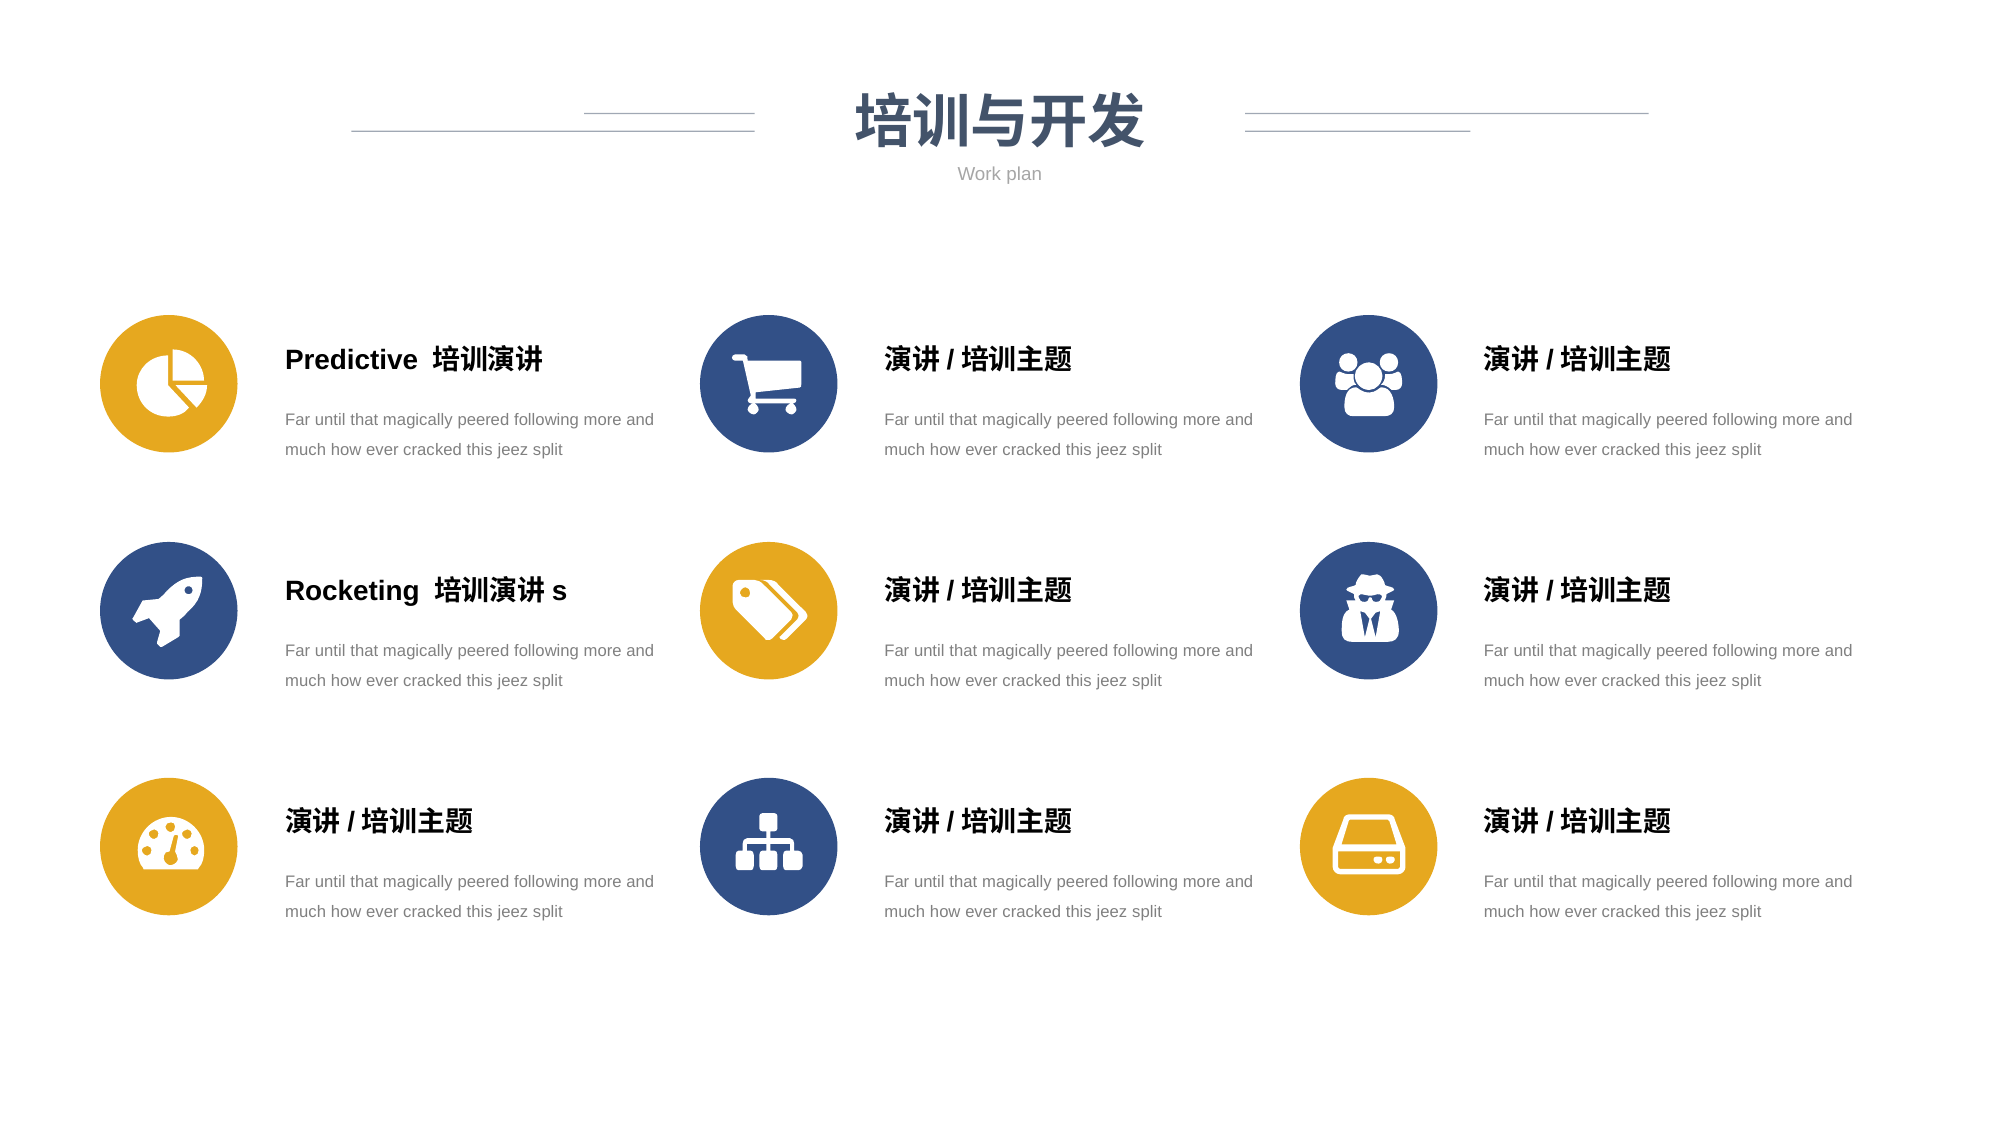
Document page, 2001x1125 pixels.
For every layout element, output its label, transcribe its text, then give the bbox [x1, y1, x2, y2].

text_box [731, 354, 802, 415]
list Far until that magically peered following more and much how ever cracked this jeez split [869, 853, 1289, 1125]
list Predictive 培训演讲 [270, 337, 689, 390]
text_box [1341, 574, 1399, 642]
list 演讲/培训主题 [1468, 337, 1888, 390]
text_box [99, 313, 239, 454]
list 演讲/培训主题 [869, 568, 1289, 622]
list 演讲/培训主题 [270, 800, 689, 853]
list Rocketing 培训演讲s [270, 568, 689, 622]
text_box [732, 579, 808, 640]
list 演讲/培训主题 [1468, 800, 1888, 853]
text_box [132, 576, 203, 647]
text_box [1298, 540, 1439, 681]
list 演讲/培训主题 [1468, 568, 1888, 622]
text_box [698, 313, 839, 454]
text_box [1298, 313, 1439, 454]
list Far until that magically peered following more and much how ever cracked this jeez split [270, 390, 689, 568]
list Far until that magically peered following more and much how ever cracked this jeez split [270, 622, 689, 800]
text_box [735, 813, 803, 871]
text_box [698, 776, 839, 917]
list Far until that magically peered following more and much how ever cracked this jeez split [1468, 853, 1888, 1125]
text_box Work plan [827, 162, 1173, 192]
text_box [698, 540, 839, 681]
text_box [351, 113, 1649, 132]
text_box [172, 349, 205, 381]
text_box [1298, 776, 1439, 917]
text_box 培训与开发 [775, 132, 1225, 162]
text_box 培训与开发 [775, 76, 1225, 113]
text_box [137, 816, 205, 870]
text_box [1332, 814, 1406, 875]
text_box [136, 355, 190, 417]
text_box [175, 385, 208, 408]
text_box [99, 776, 239, 917]
list 演讲/培训主题 [869, 337, 1289, 390]
list 演讲/培训主题 [869, 800, 1289, 853]
list Far until that magically peered following more and much how ever cracked this jeez split [869, 622, 1289, 800]
text_box [1335, 353, 1403, 417]
list Far until that magically peered following more and much how ever cracked this jeez split [1468, 622, 1888, 800]
list Far until that magically peered following more and much how ever cracked this jeez split [270, 853, 689, 1125]
list Far until that magically peered following more and much how ever cracked this jeez split [1468, 390, 1888, 568]
text_box [99, 540, 239, 681]
list Far until that magically peered following more and much how ever cracked this jeez split [869, 390, 1289, 568]
